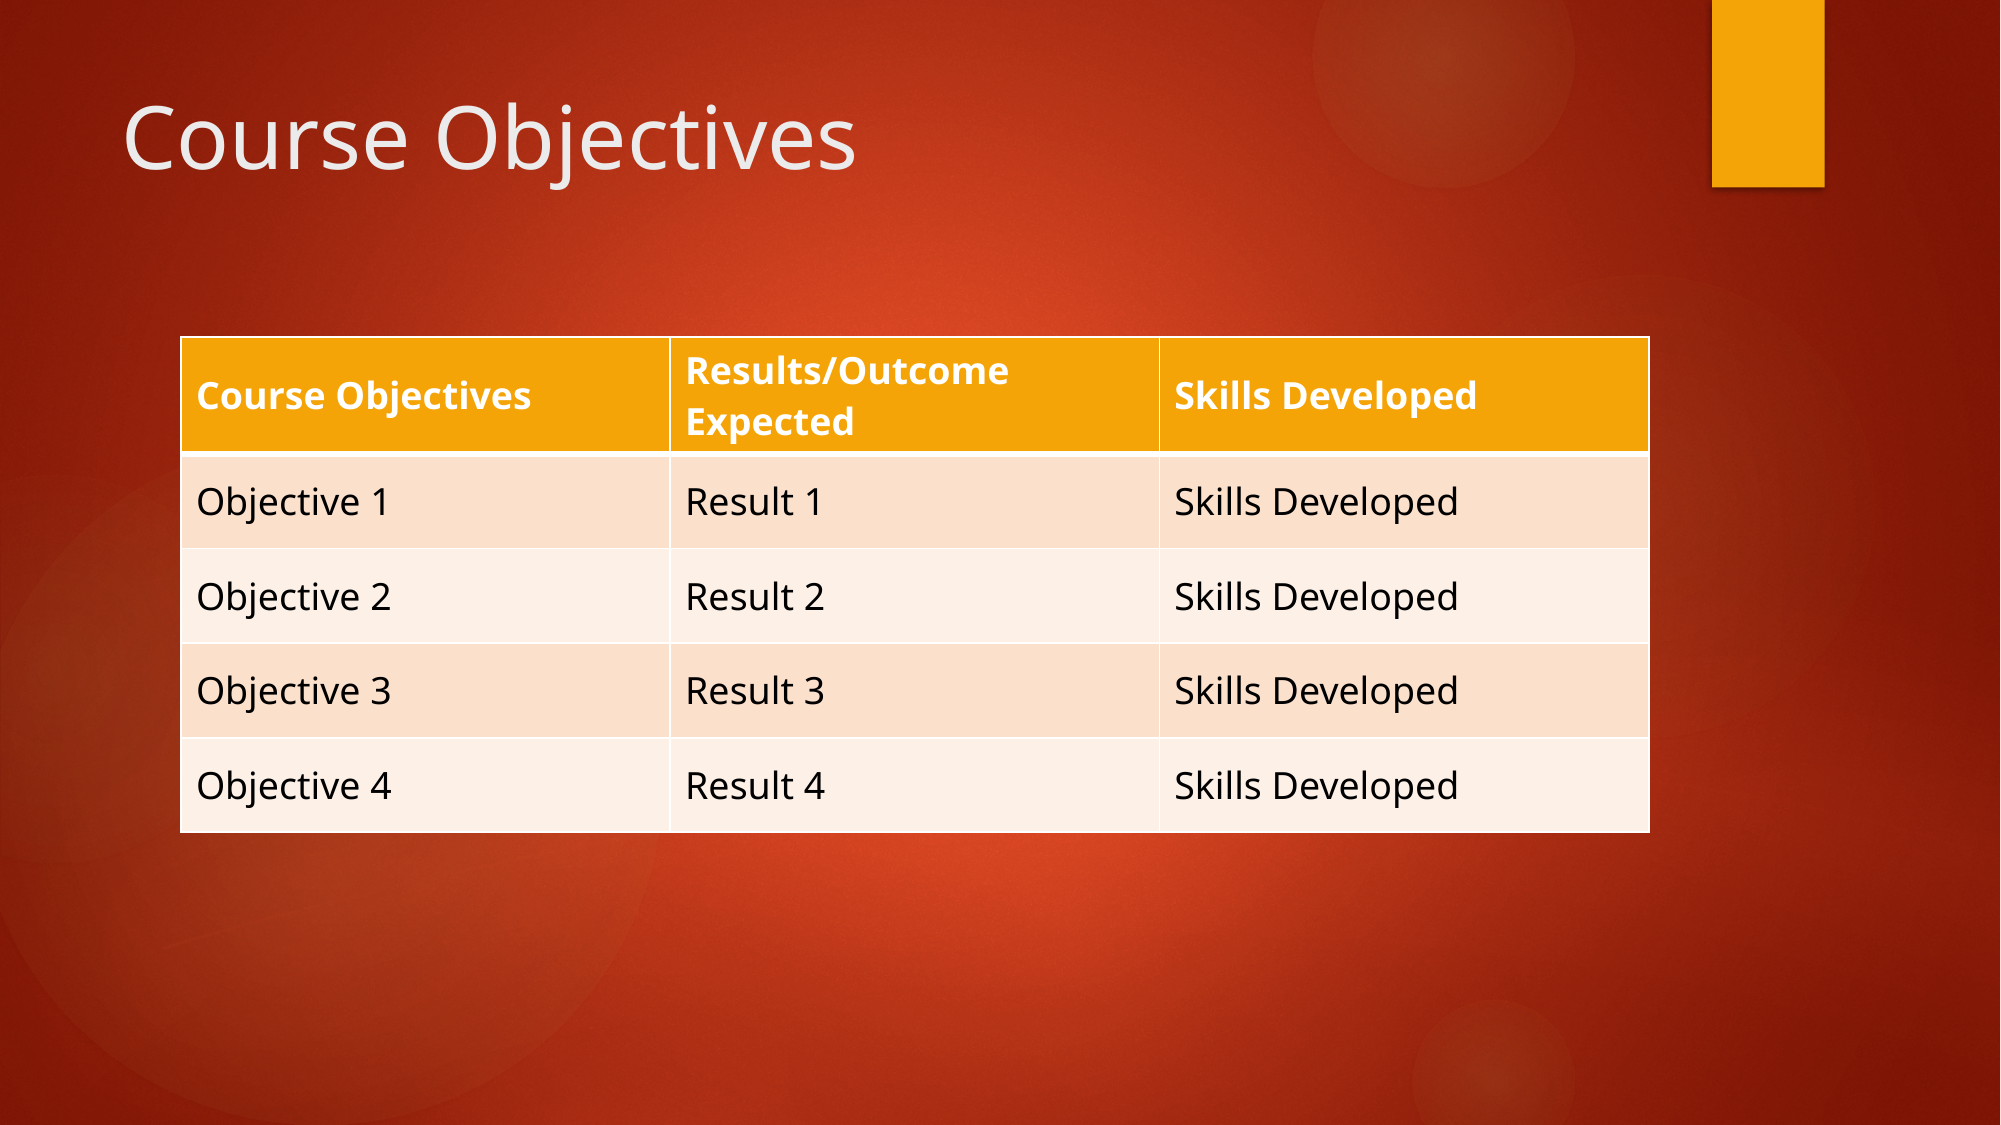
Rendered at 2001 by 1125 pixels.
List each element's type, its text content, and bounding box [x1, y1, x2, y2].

table_cell Skills Developed [1160, 739, 1648, 831]
table_cell Result 1 [671, 457, 1159, 548]
table_cell Objective 3 [182, 644, 669, 737]
title Course Objectives [106, 74, 1649, 304]
table_cell Skills Developed [1160, 644, 1648, 737]
table_cell Result 3 [671, 644, 1159, 737]
table_cell Skills Developed [1160, 457, 1648, 548]
table_cell Skills Developed [1160, 549, 1648, 642]
table_cell Objective 4 [182, 739, 669, 831]
table_cell Result 4 [671, 739, 1159, 831]
table_cell Objective 2 [182, 549, 669, 642]
table_header Results/Outcome Expected [671, 338, 1159, 451]
table_header Course Objectives [182, 338, 669, 451]
table_header Skills Developed [1160, 338, 1648, 451]
table_cell Objective 1 [182, 457, 669, 548]
table_cell Result 2 [671, 549, 1159, 642]
